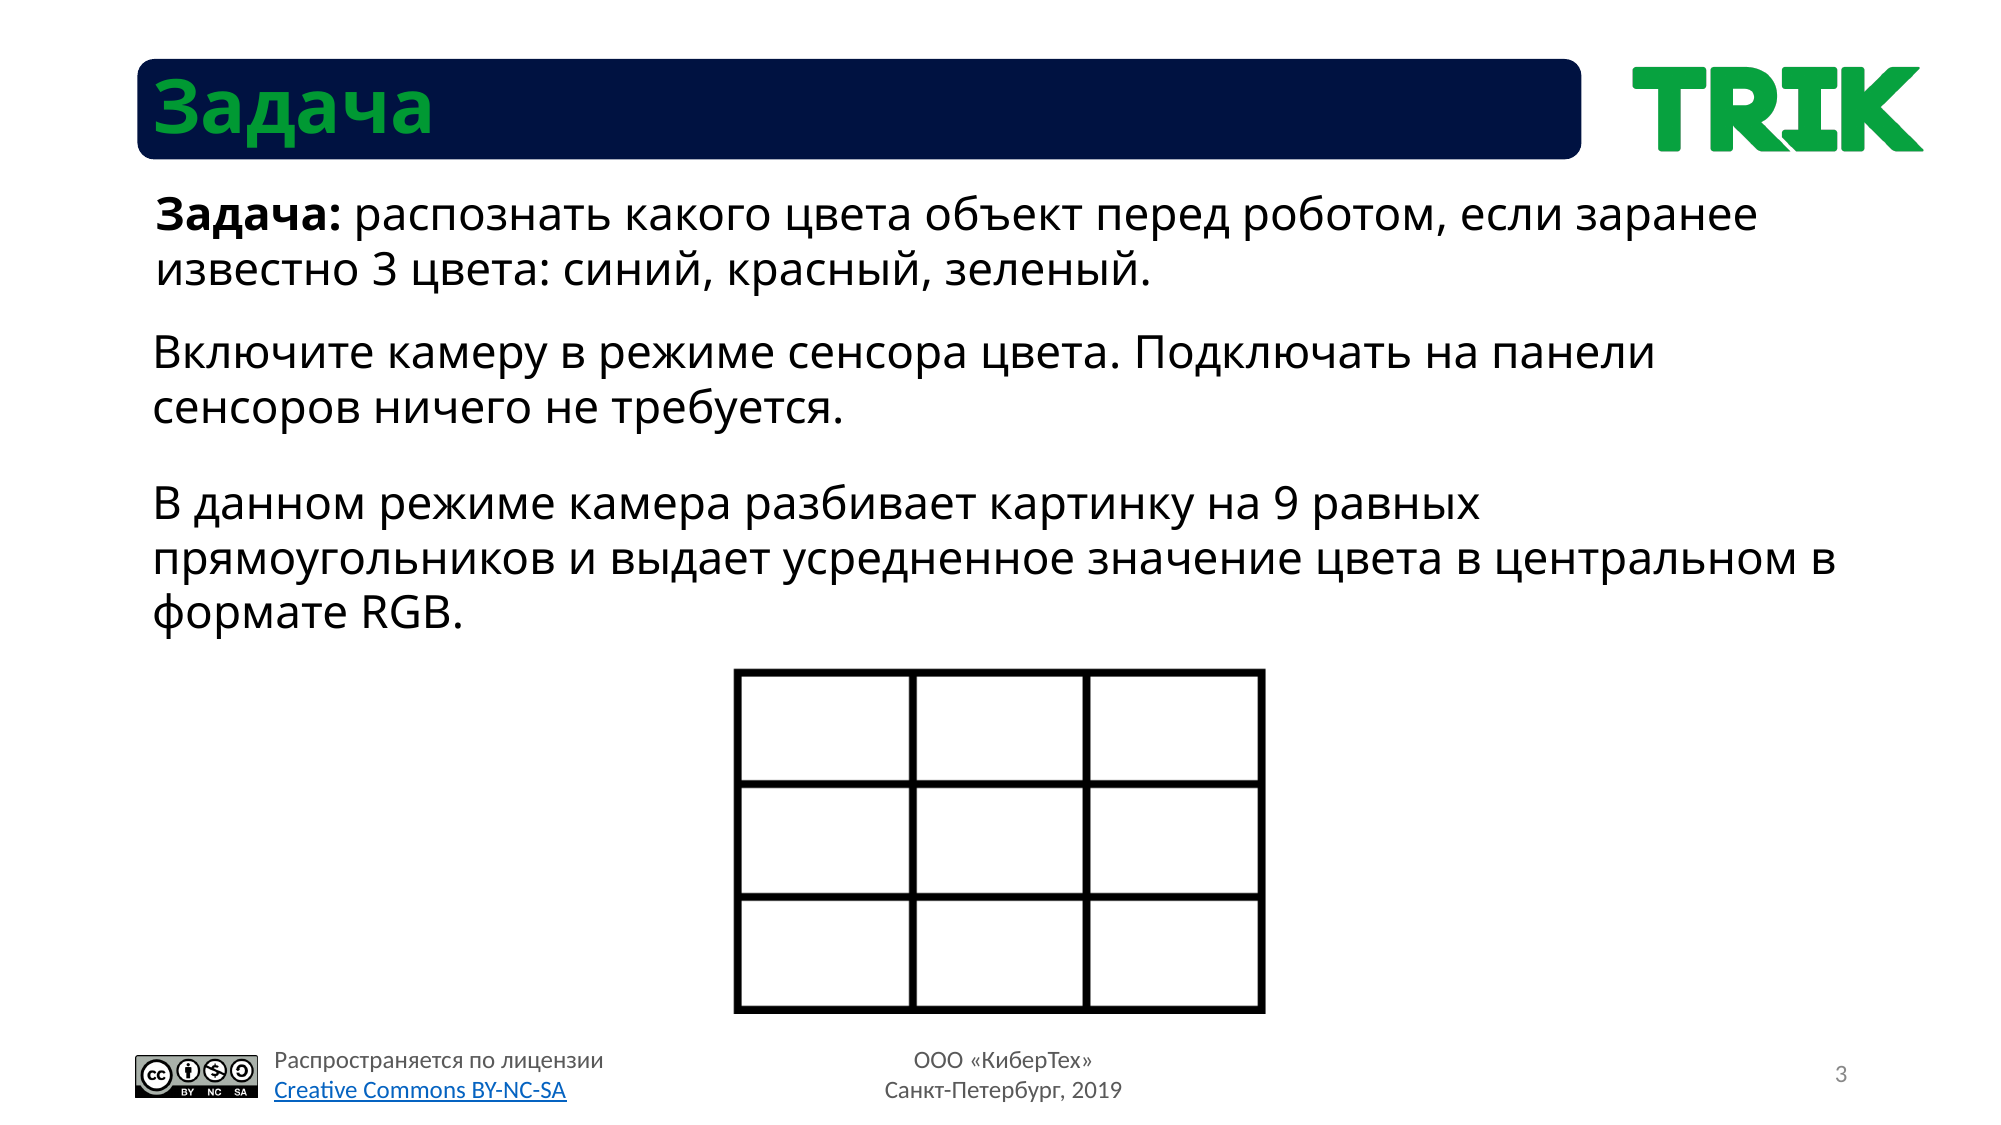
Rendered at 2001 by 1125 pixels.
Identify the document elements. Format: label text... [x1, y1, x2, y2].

picture [1631, 64, 1924, 154]
picture [135, 1055, 258, 1098]
text_box Задача: распознать какого цвета объект перед роботом, если заранее известно 3 цвета: синий, красный, зеленый. [140, 177, 1859, 315]
text_box Включите камеру в режиме сенсора цвета. Подключать на панели сенсоров ничего не требуется. [137, 315, 1863, 458]
picture [730, 666, 1269, 1014]
slide_number 3 [1412, 1042, 1863, 1103]
text_box В данном режиме камера разбивает картинку на 9 равных прямоугольников и выдает усредненное значение цвета в центральном в формате RGB. [137, 465, 1863, 726]
title Задача [137, 61, 1582, 163]
